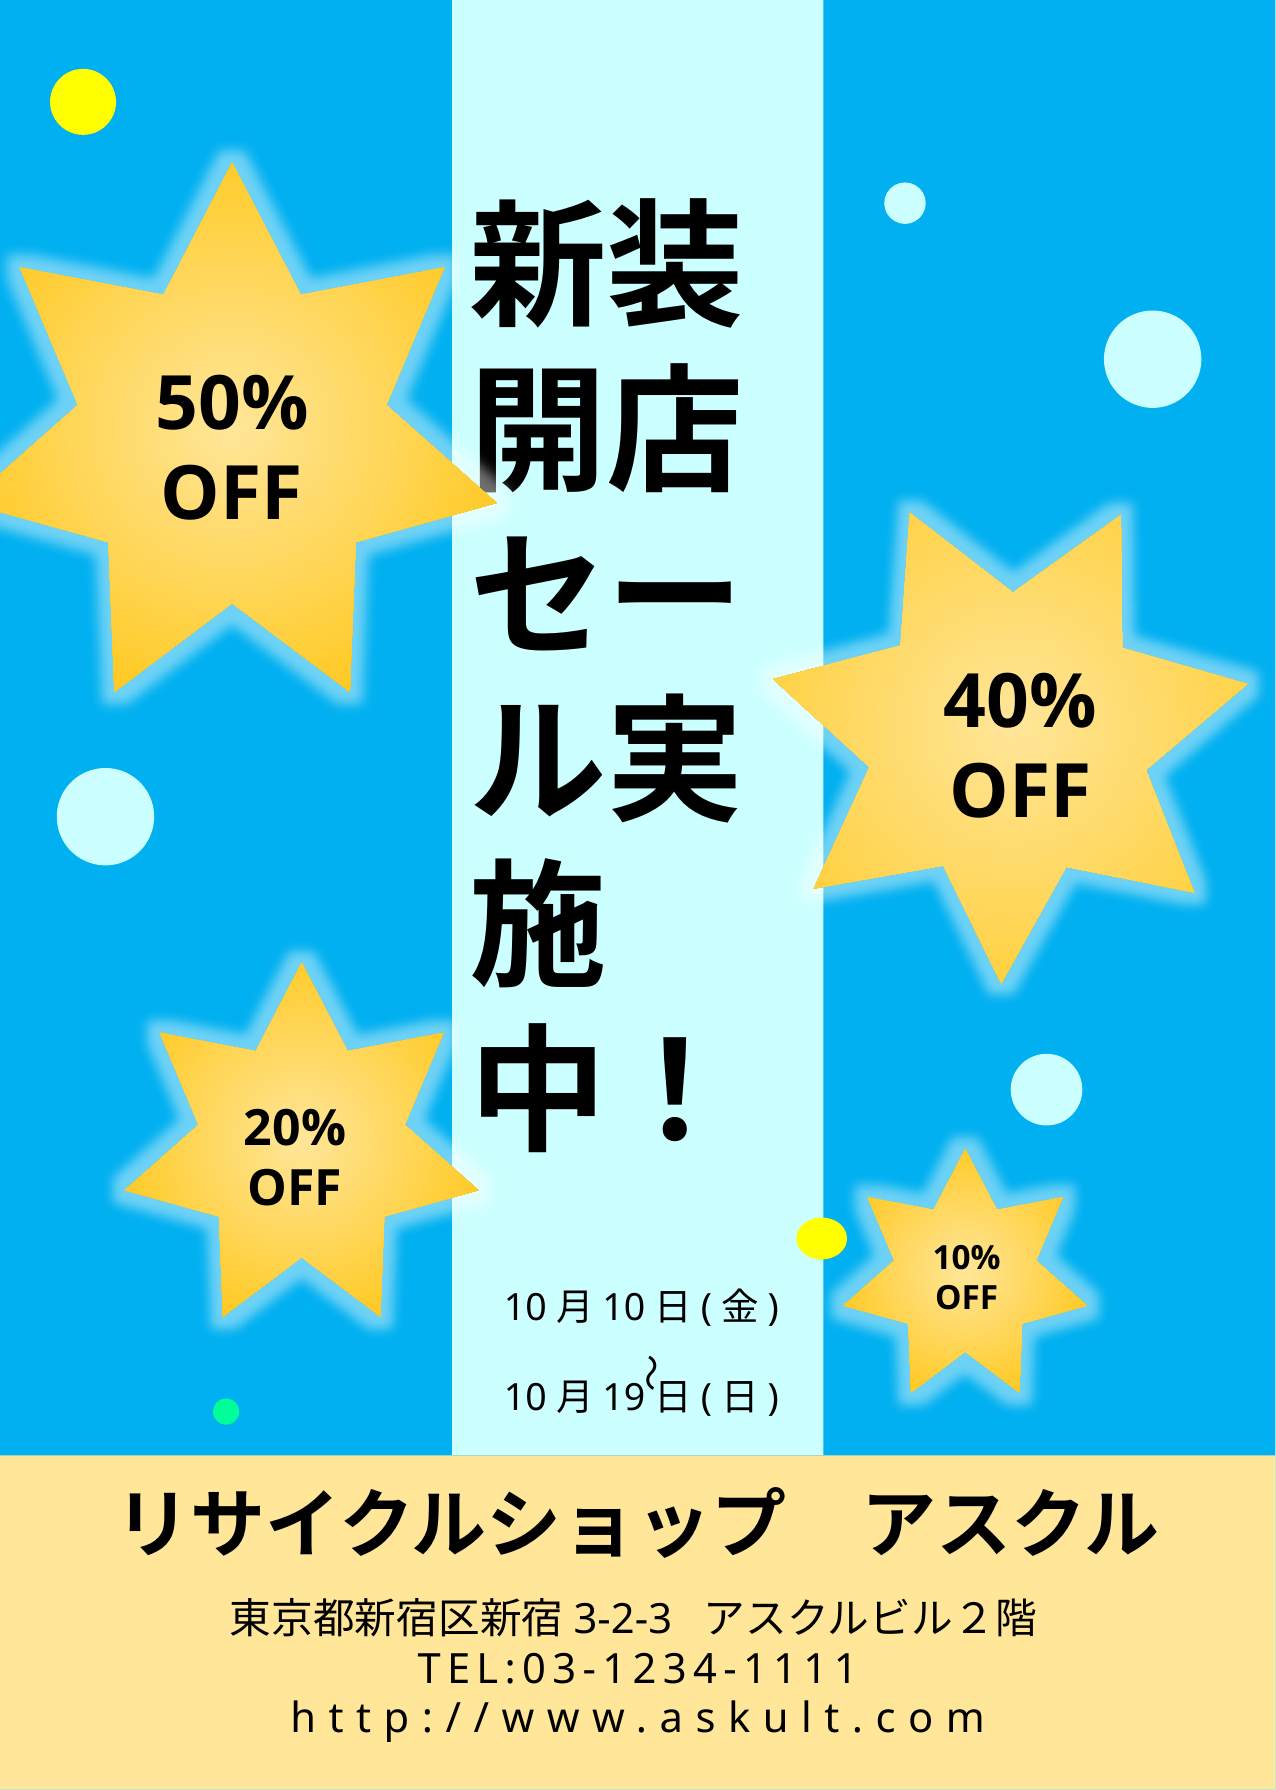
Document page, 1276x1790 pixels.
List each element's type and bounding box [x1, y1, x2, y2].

text_box [778, 489, 1251, 962]
text_box [499, 1275, 784, 1517]
text_box [0, 0, 1276, 1790]
text_box [843, 1149, 1087, 1393]
text_box [124, 962, 479, 1317]
